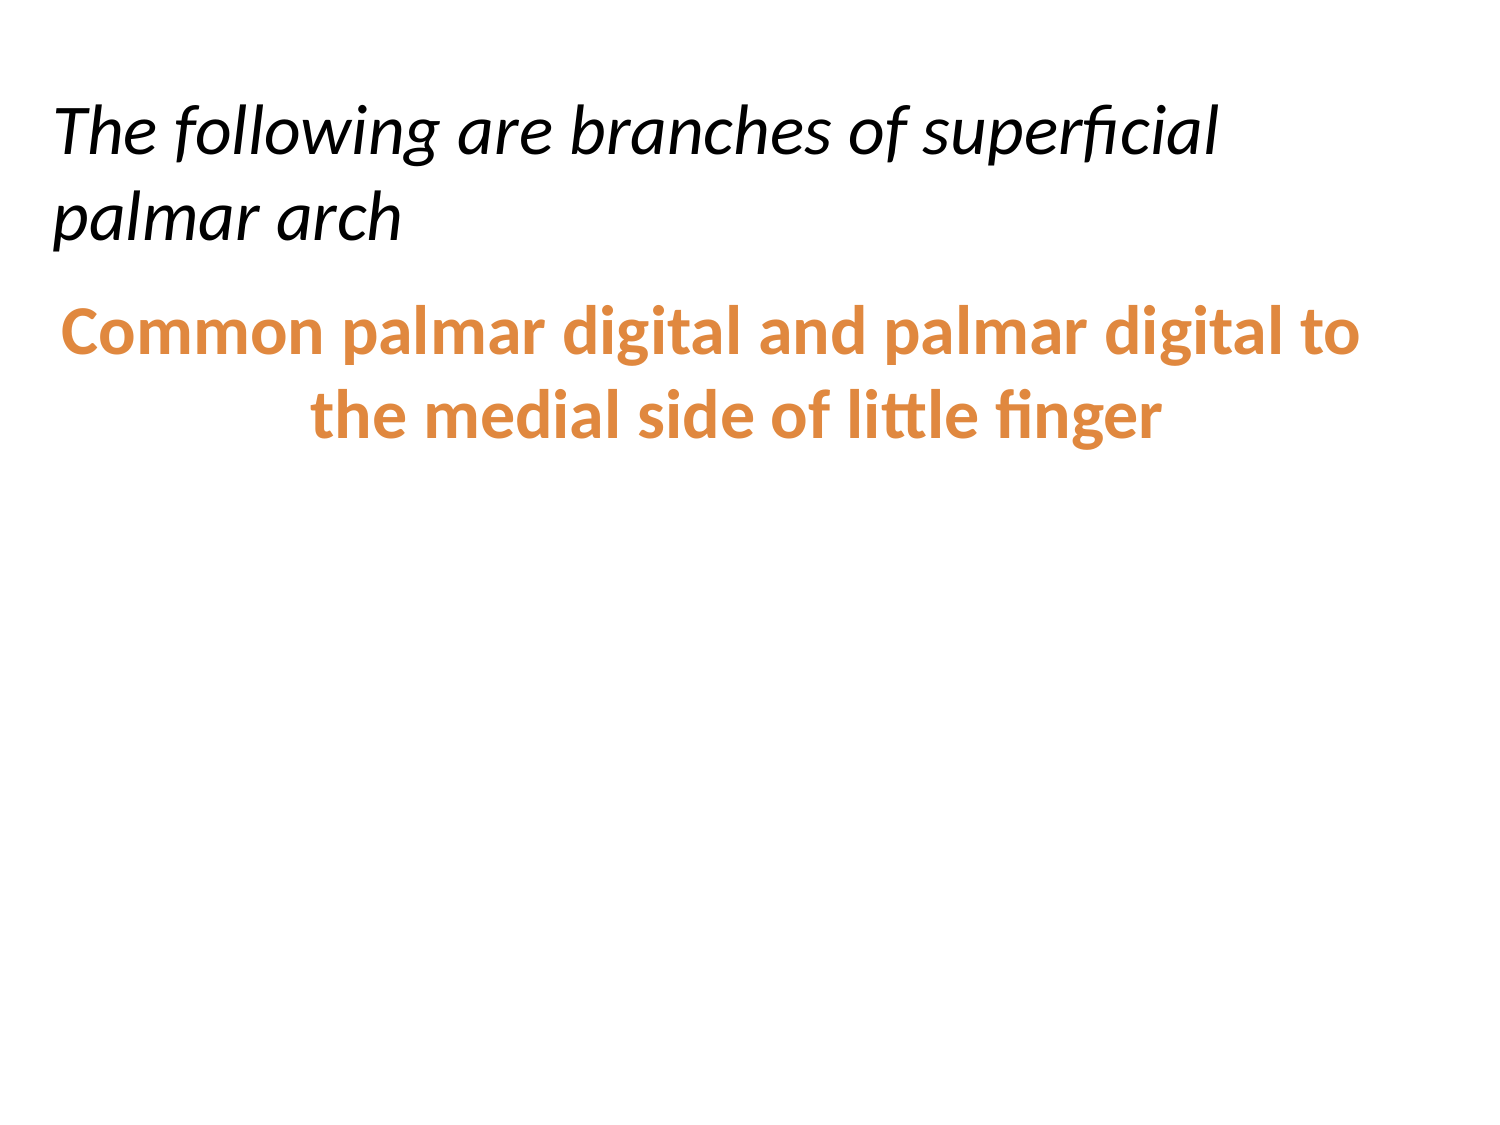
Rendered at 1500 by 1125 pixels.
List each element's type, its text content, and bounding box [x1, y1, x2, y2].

title The following are branches of superficial palmar arch [37, 75, 1388, 263]
list Common palmar digital and palmar digital to the medial side of little finger [37, 275, 1388, 463]
